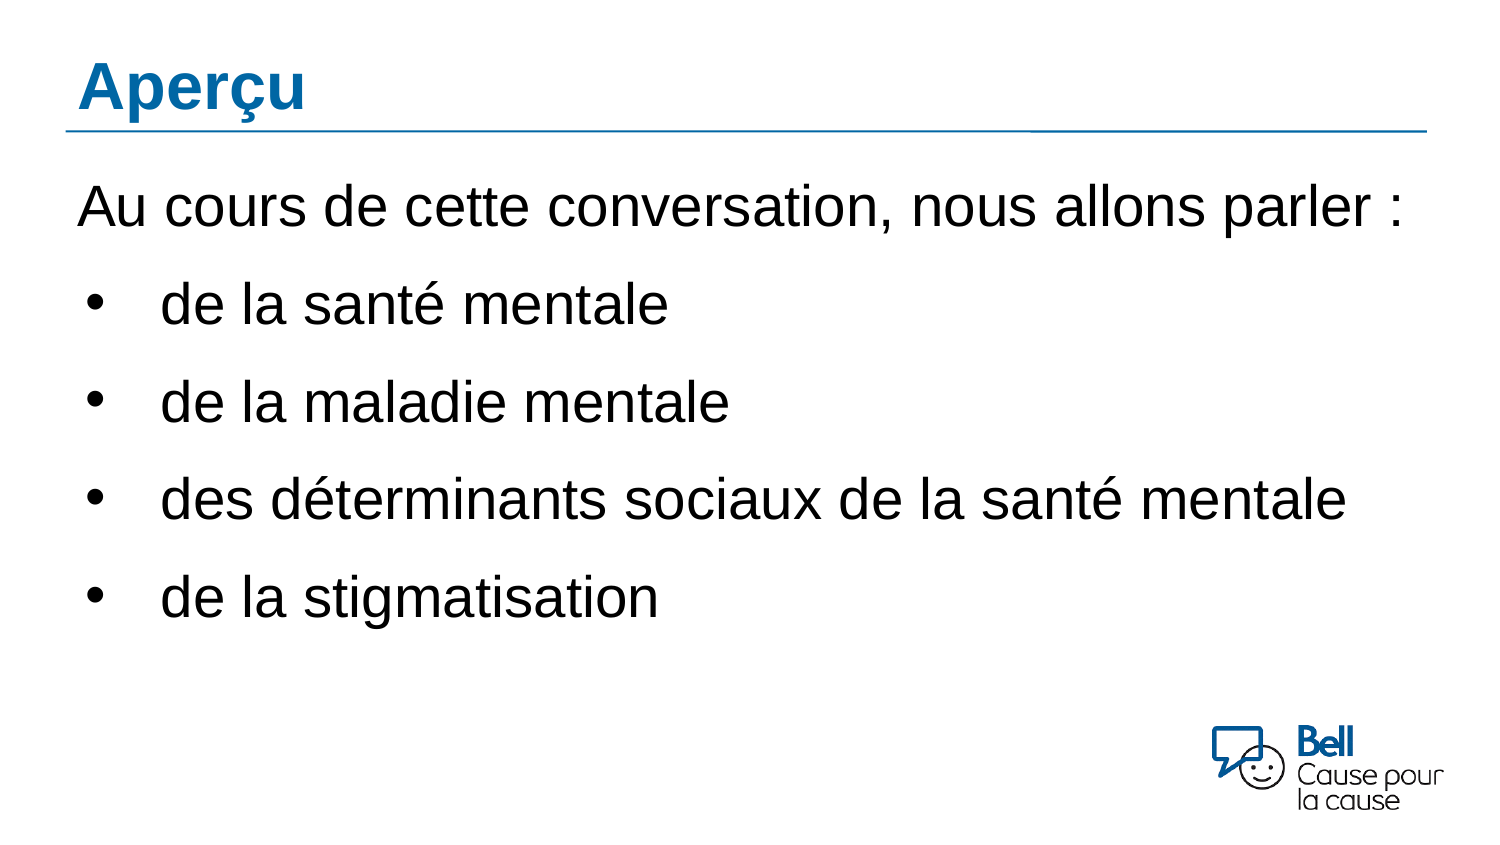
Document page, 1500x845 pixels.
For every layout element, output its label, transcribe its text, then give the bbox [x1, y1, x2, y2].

list Au cours de cette conversation, nous allons parler : de la santé mentale de la maladie mentale des déterminants sociaux de la santé mentale de la stigmatisation [62, 156, 1446, 720]
picture [1212, 725, 1444, 810]
title Aperçu [62, 15, 1433, 123]
